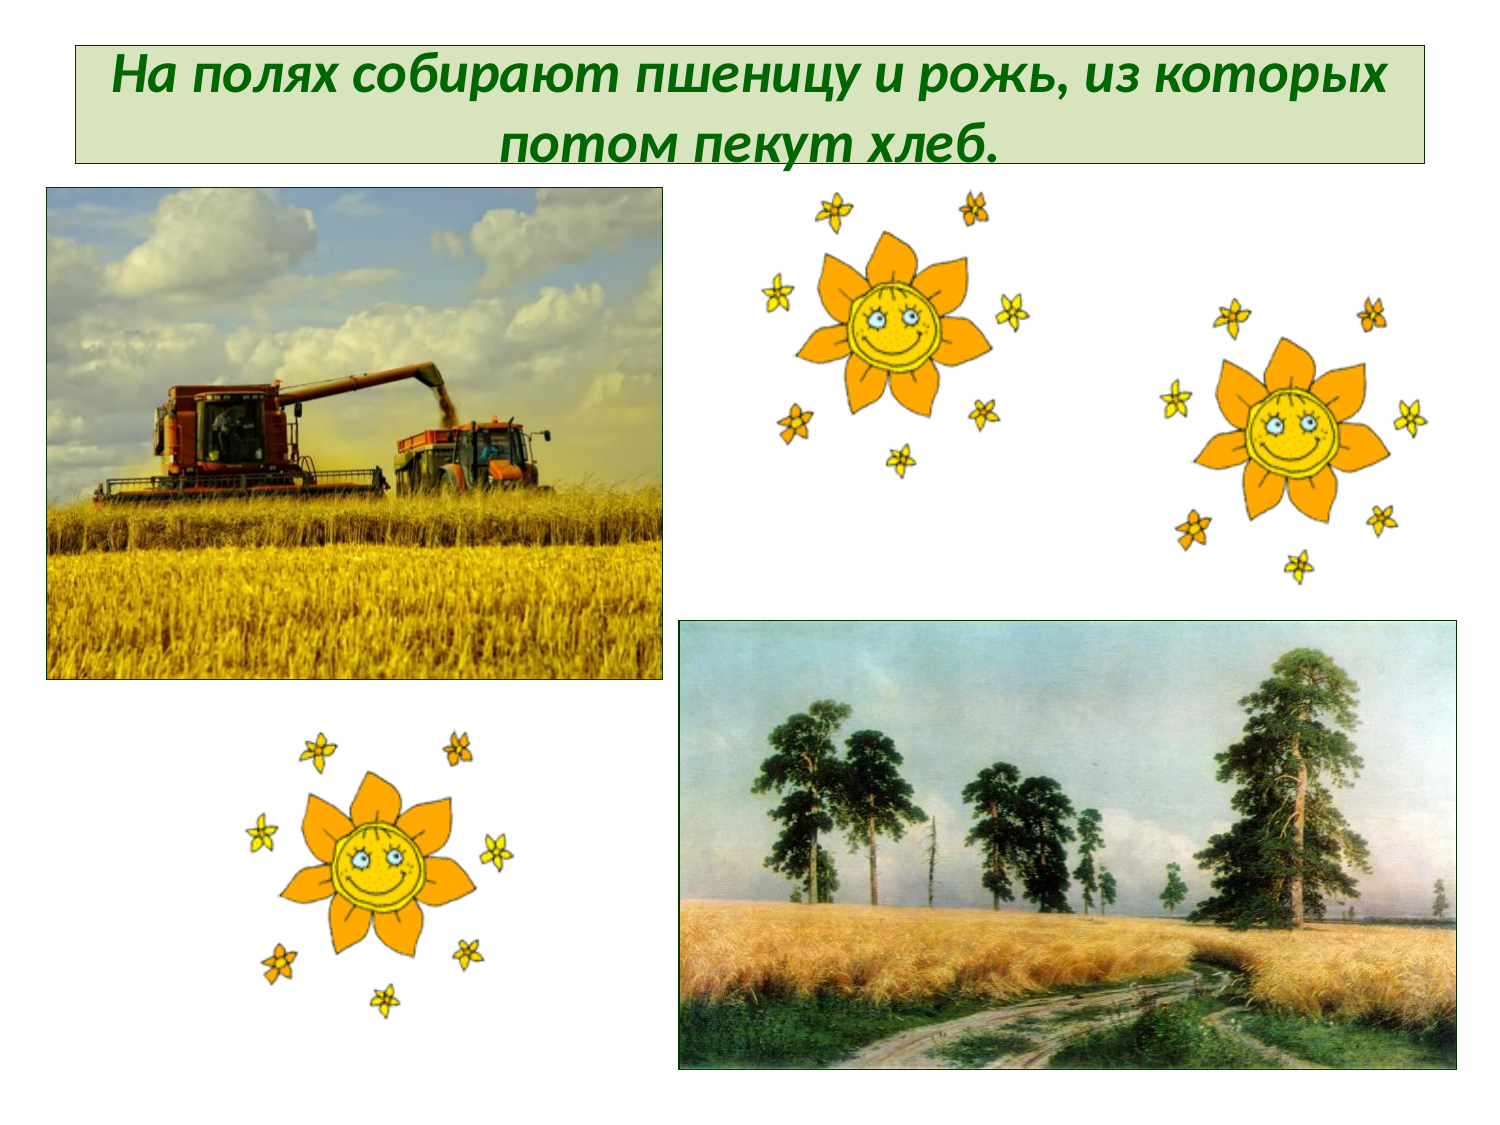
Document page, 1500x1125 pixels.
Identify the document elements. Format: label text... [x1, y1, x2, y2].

picture [737, 163, 1058, 503]
picture [679, 620, 1457, 1069]
picture [46, 187, 663, 680]
picture [222, 702, 542, 1042]
picture [1136, 269, 1456, 608]
title На полях собирают пшеницу и рожь, из которых потом пекут хлеб. [75, 45, 1425, 164]
